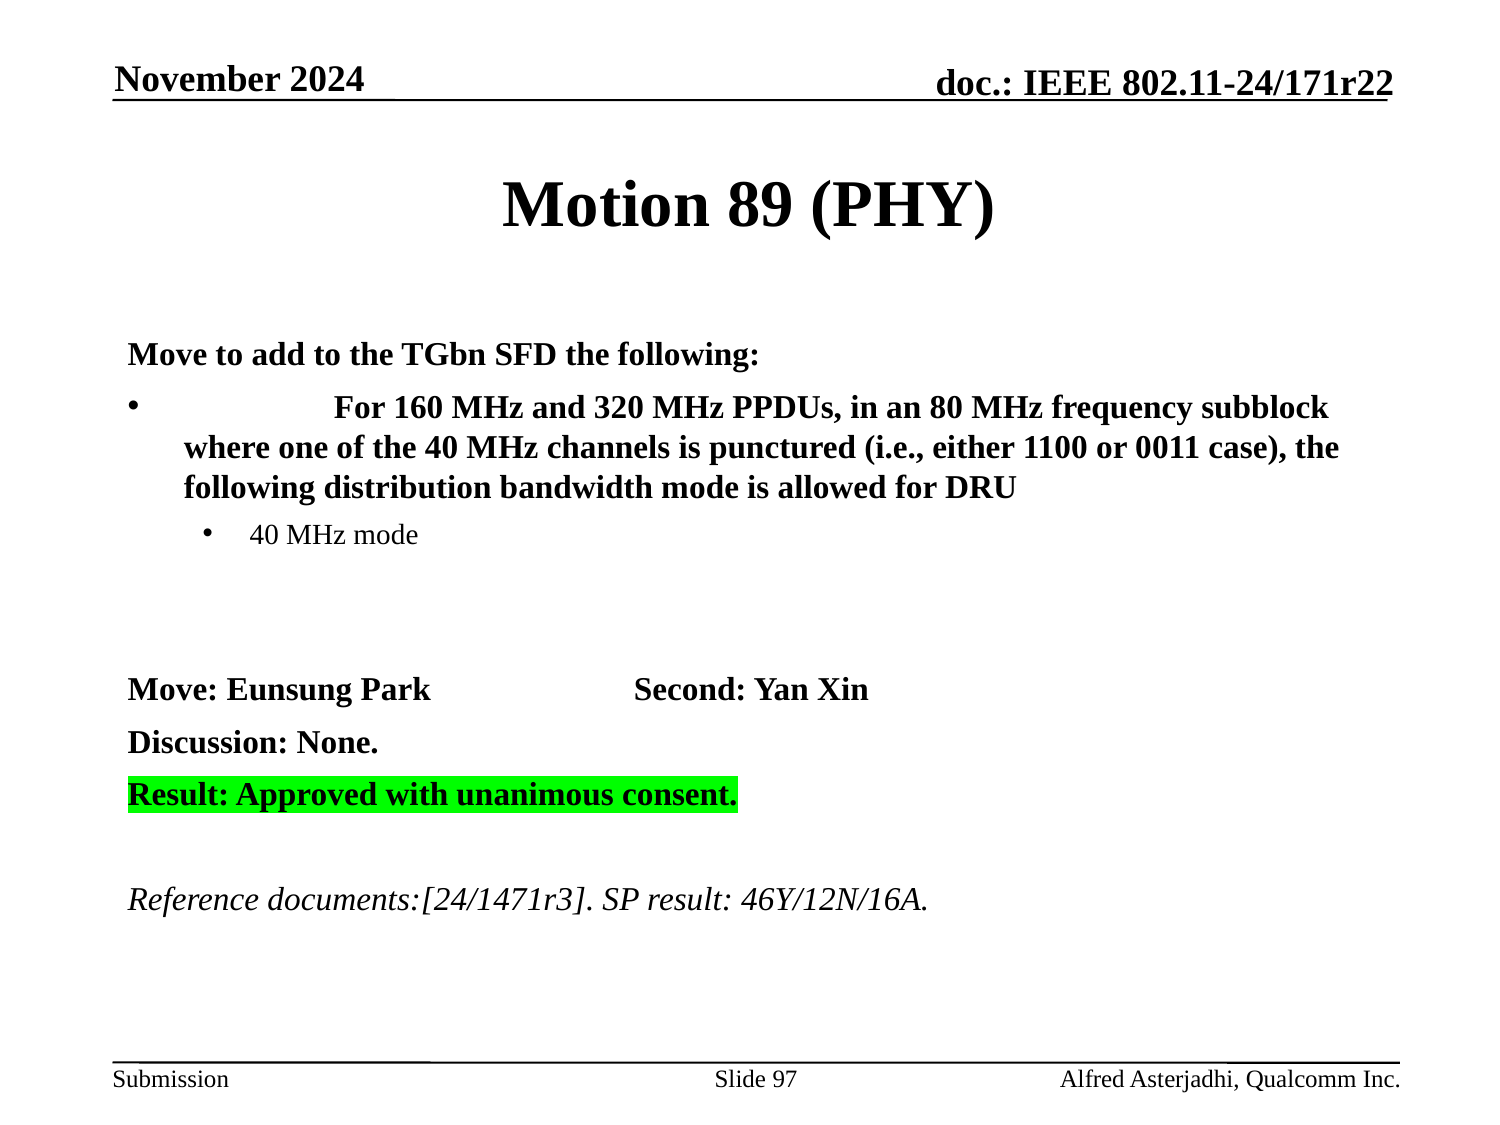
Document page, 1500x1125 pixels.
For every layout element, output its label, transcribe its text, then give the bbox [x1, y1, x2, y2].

list Move to add to the TGbn SFD the following: For 160 MHz and 320 MHz PPDUs, in an 80 MHz frequency subblock where one of the 40 MHz channels is punctured (i.e., either 1100 or 0011 case), the following distribution bandwidth mode is allowed for DRU 40 MHz mode Move: Eunsung Park Second: Yan Xin Discussion: None. Result: Approved with unanimous consent. Reference documents:[24/1471r3]. SP result: 46Y/12N/16A. [112, 324, 1388, 1000]
title Motion 89 (PHY) [112, 112, 1388, 288]
slide_number Slide 97 [712, 1061, 800, 1123]
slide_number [114, 54, 423, 100]
footer Alfred Asterjadhi, Qualcomm Inc. [878, 1061, 1402, 1093]
